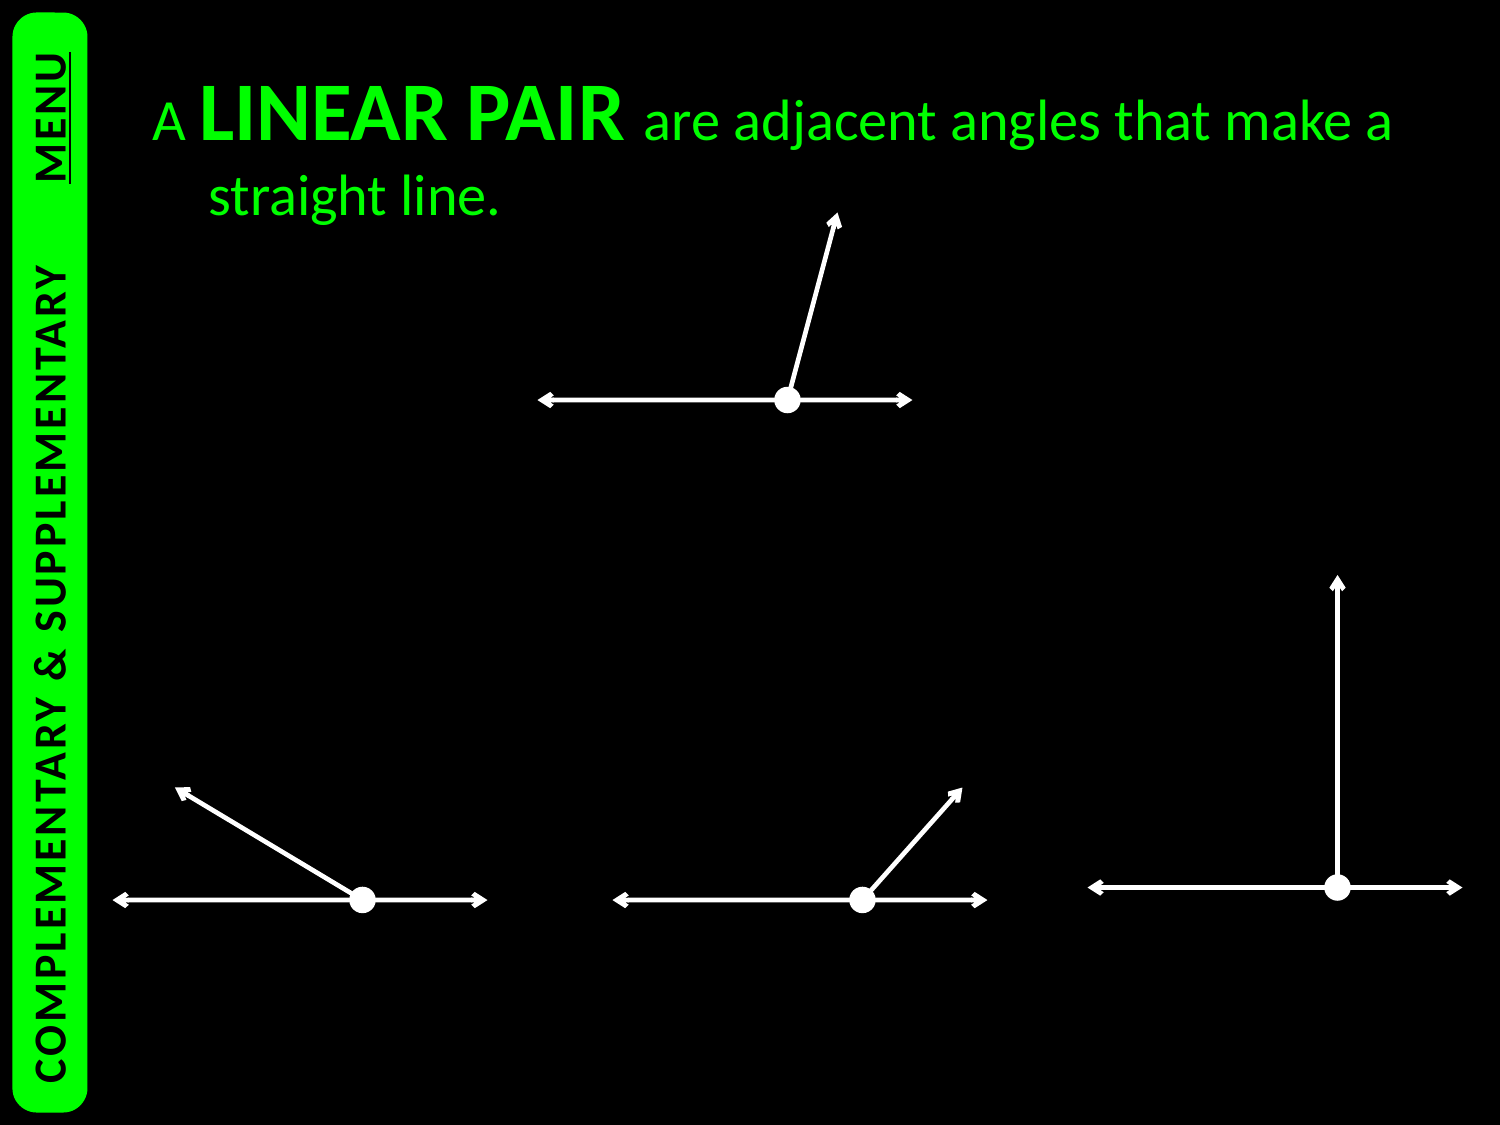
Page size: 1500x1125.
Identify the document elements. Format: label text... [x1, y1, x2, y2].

text_box [1325, 875, 1351, 901]
text_box [12, 12, 88, 1113]
text_box [174, 787, 352, 894]
text_box [537, 392, 788, 408]
text_box [875, 892, 988, 908]
text_box [775, 387, 800, 413]
text_box [612, 892, 863, 908]
text_box [850, 887, 875, 913]
text_box [350, 887, 376, 913]
text_box [375, 892, 488, 908]
text_box [112, 892, 363, 908]
text_box A LINEAR PAIR are adjacent angles that make a straight line. [137, 49, 1463, 188]
text_box [871, 787, 963, 890]
text_box [1330, 574, 1345, 875]
text_box [1351, 880, 1463, 895]
text_box [800, 392, 913, 408]
text_box COMPLEMENTARY & SUPPLEMENTARY MENU [12, 37, 83, 1099]
text_box [1087, 880, 1338, 895]
